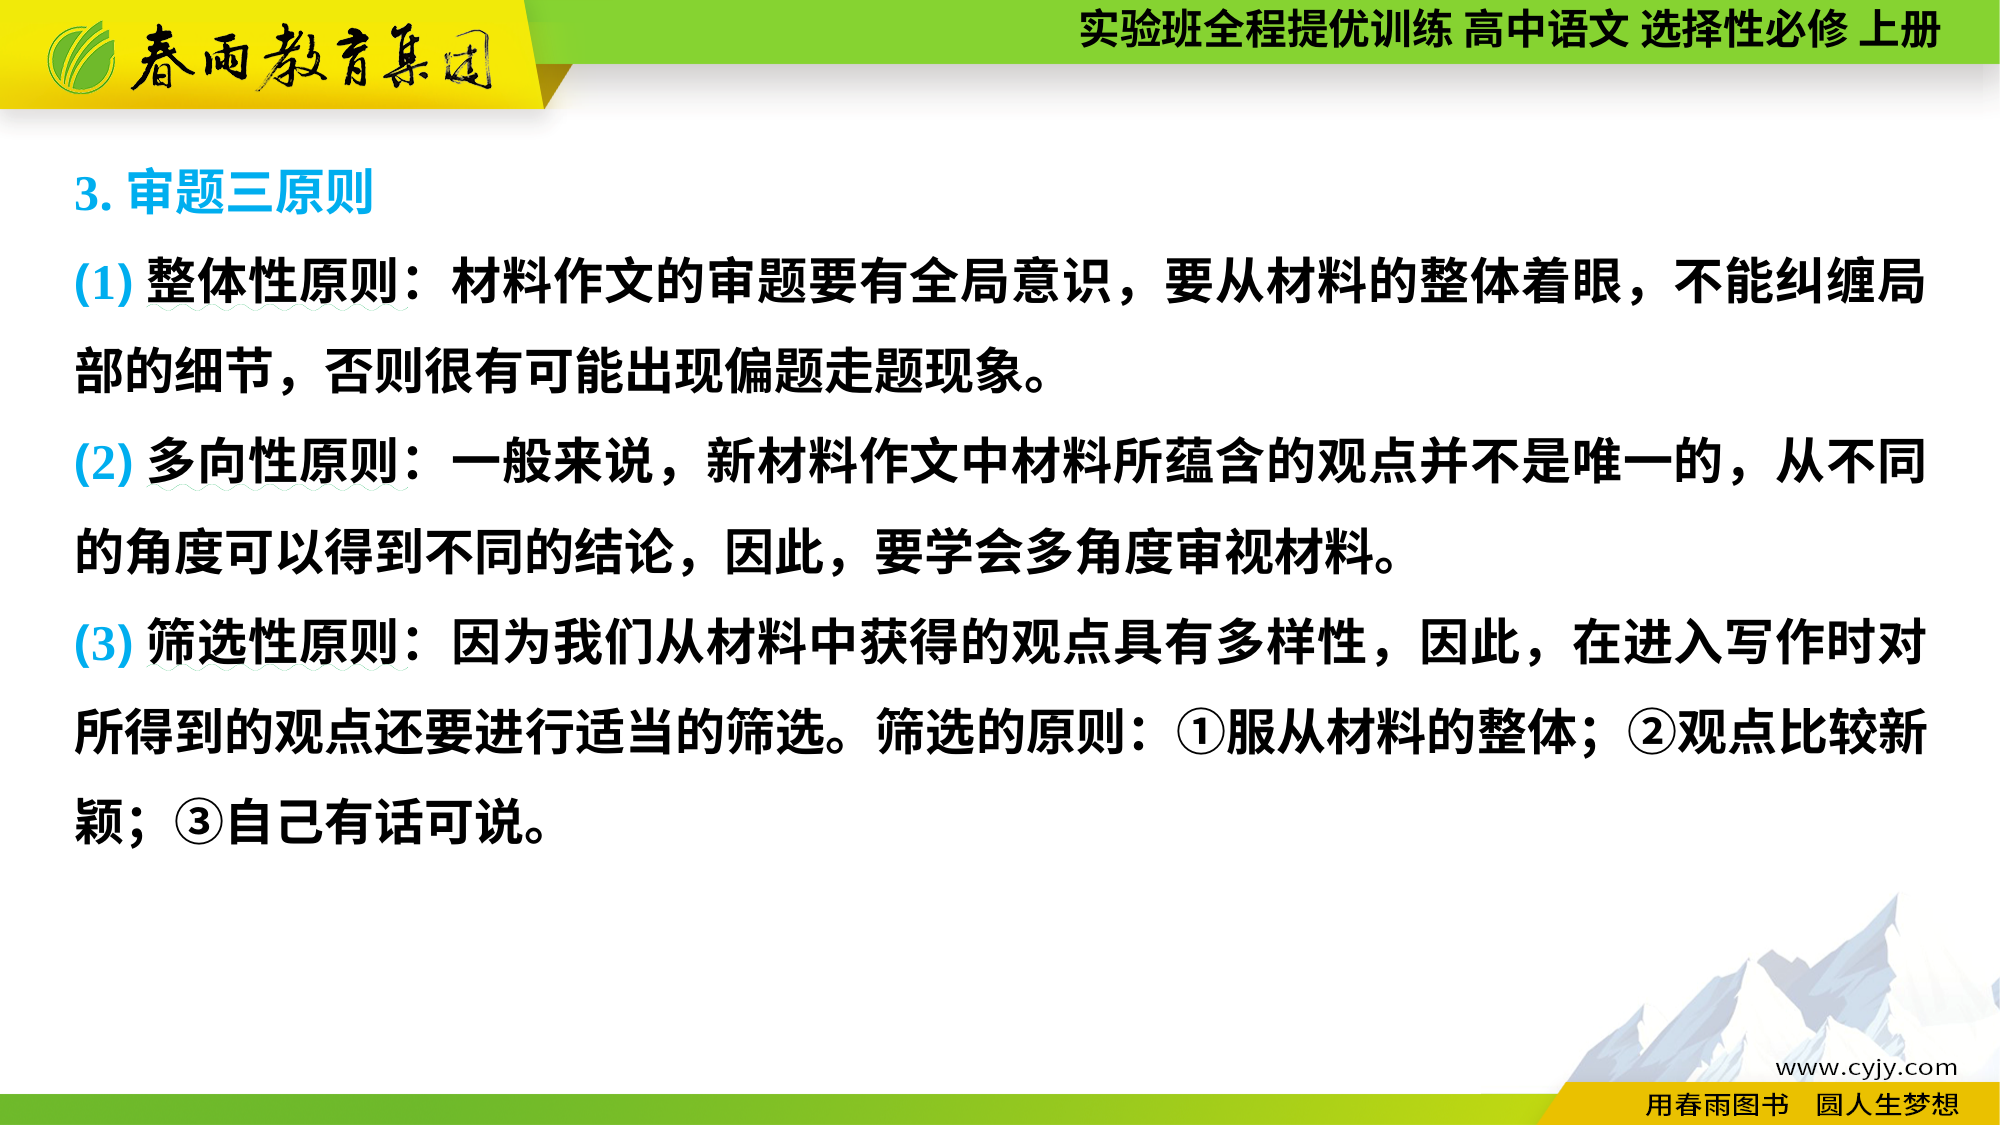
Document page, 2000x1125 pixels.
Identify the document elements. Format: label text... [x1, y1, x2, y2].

list 3.审题三原则 (1)整体性原则：材料作文的审题要有全局意识，要从材料的整体着眼，不能纠缠局部的细节，否则很有可能出现偏题走题现象。 (2)多向性原则：一般来说，新材料作文中材料所蕴含的观点并不是唯一的，从不同的角度可以得到不同的结论，因此，要学会多角度审视材料。 (3)筛选性原则：因为我们从材料中获得的观点具有多样性，因此，在进入写作时对所得到的观点还要进行适当的筛选。筛选的原则：①服从材料的整体；②观点比较新颖；③自己有话可说。 [59, 122, 1944, 865]
picture [0, 0, 2000, 1125]
